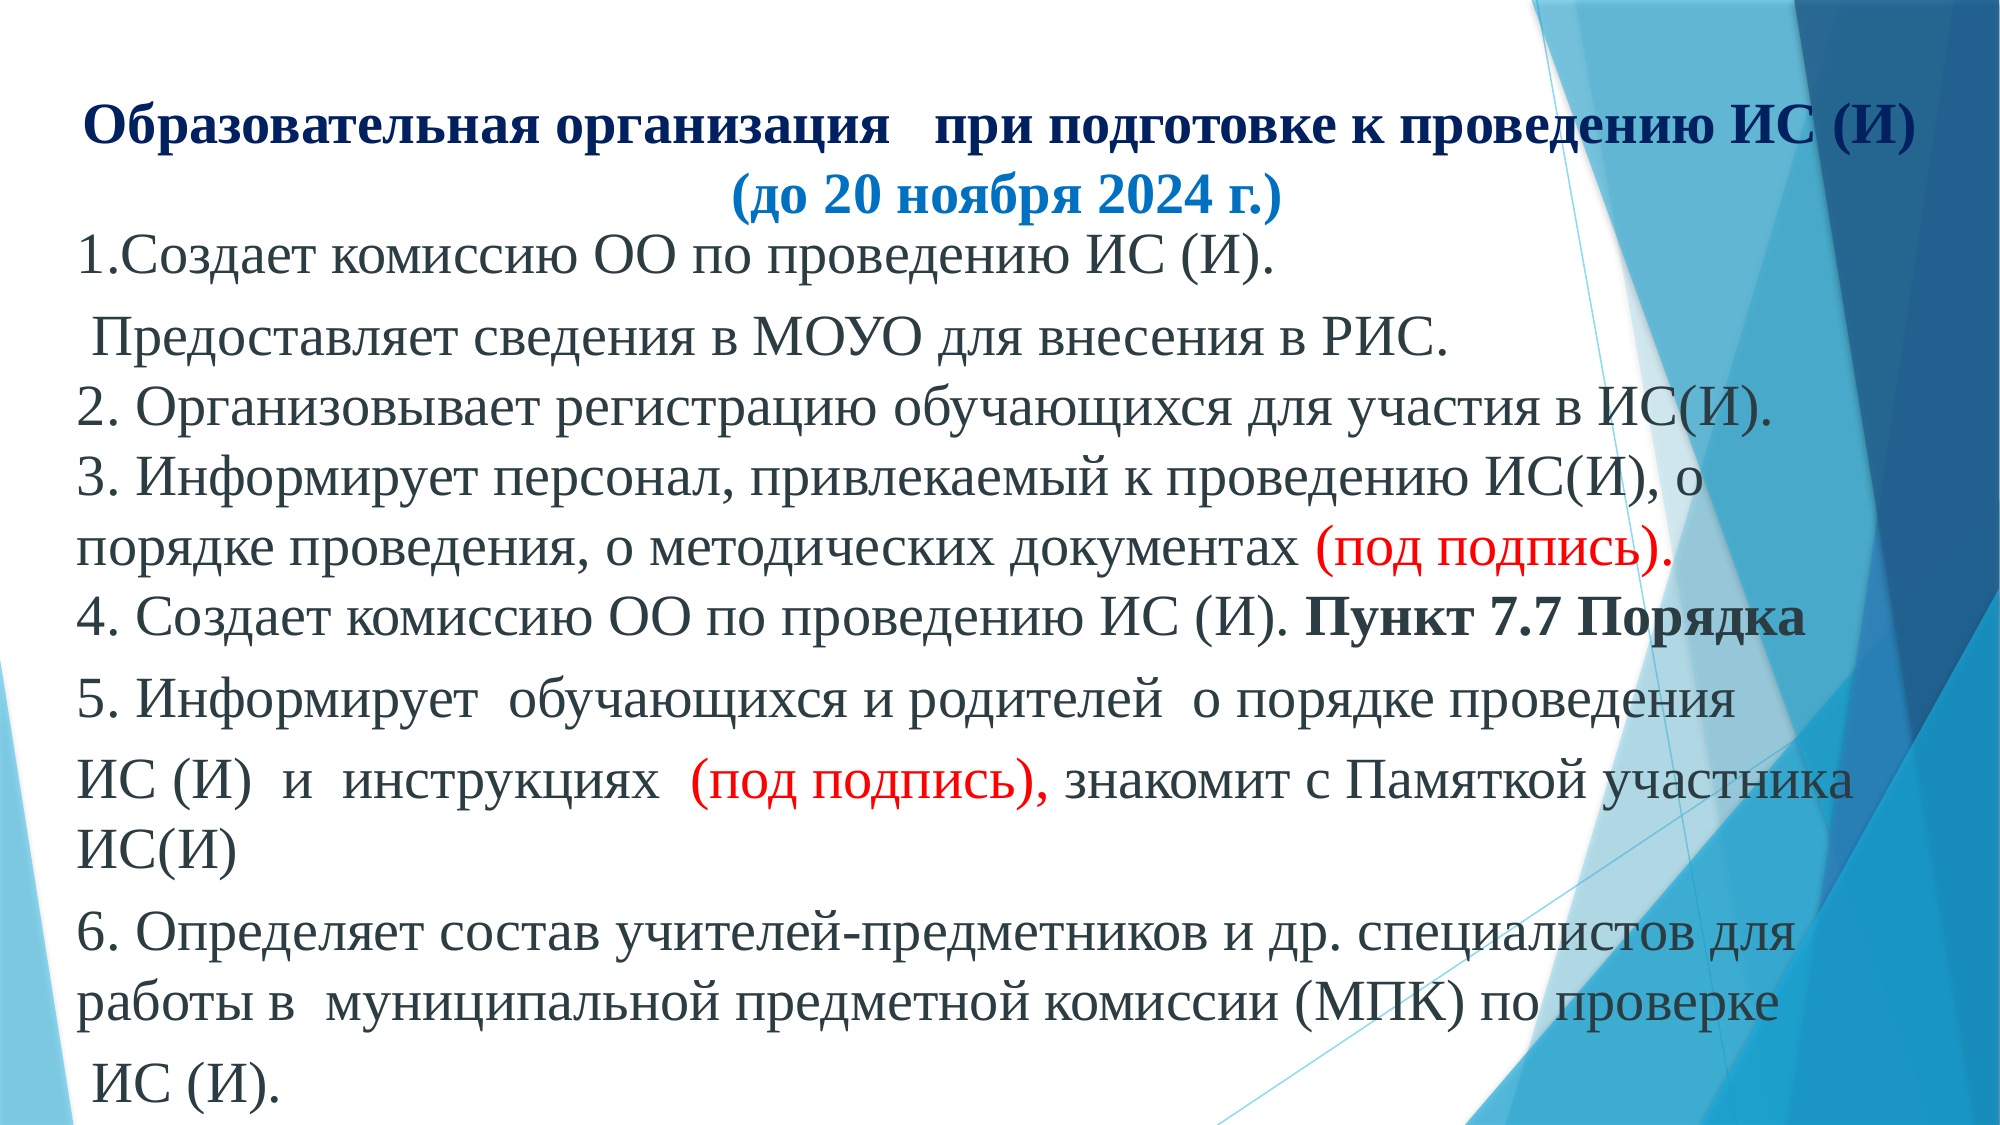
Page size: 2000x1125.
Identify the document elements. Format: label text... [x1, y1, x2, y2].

text_box 1.Создает комиссию ОО по проведению ИС (И). Предоставляет сведения в МОУО для внесения в РИС. 2. Организовывает регистрацию обучающихся для участия в ИС(И). 3. Информирует персонал, привлекаемый к проведению ИС(И), о порядке проведения, о методических документах (под подпись). 4. Создает комиссию ОО по проведению ИС (И). Пункт 7.7 Порядка 5. Информирует обучающихся и родителей о порядке проведения ИС (И) и инструкциях (под подпись), знакомит с Памяткой участника ИС(И) 6. Определяет состав учителей-предметников и др. специалистов для работы в муниципальной предметной комиссии (МПК) по проверке ИС (И). [62, 208, 1933, 1125]
title Образовательная организация при подготовке к проведению ИС (И) (до 20 ноября 2024 г.) [31, 78, 1969, 244]
